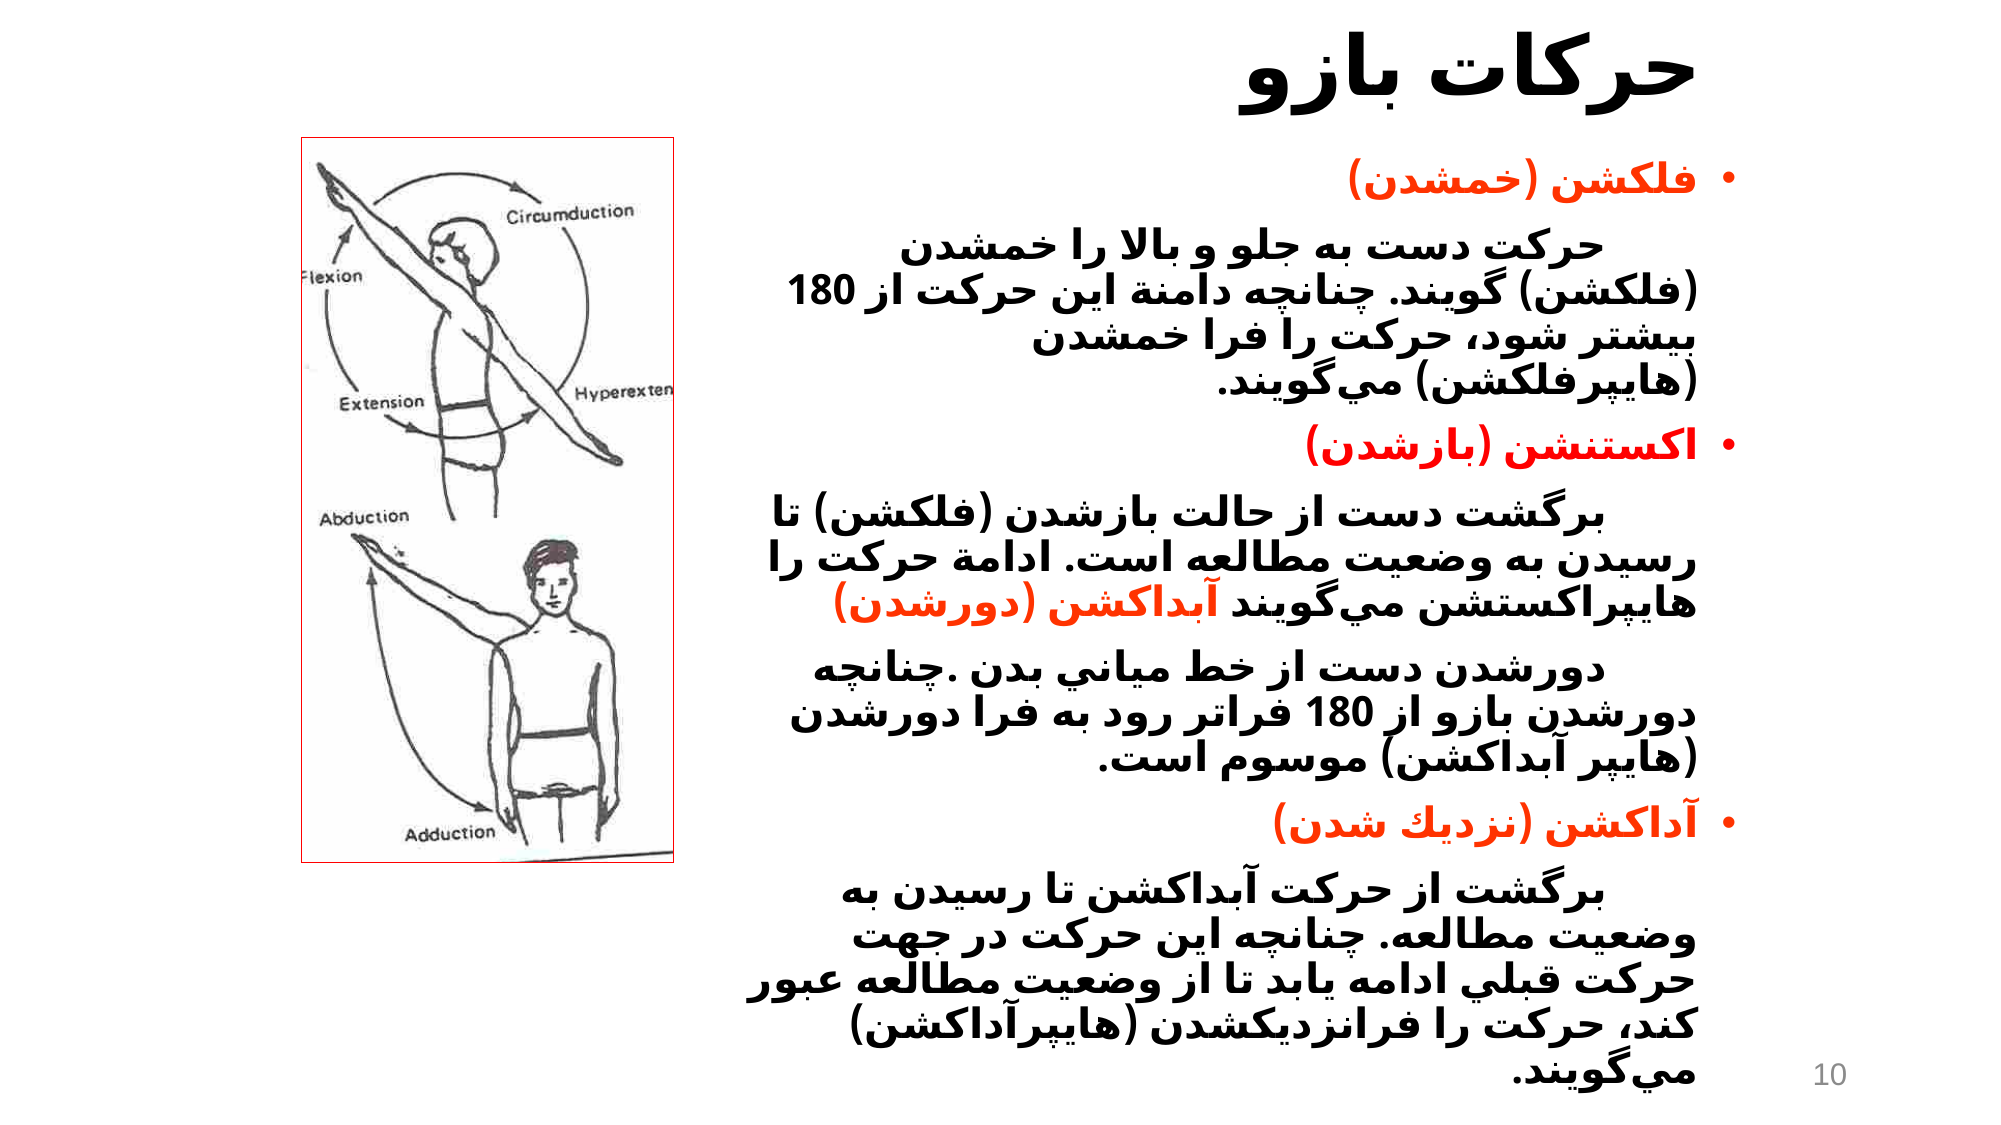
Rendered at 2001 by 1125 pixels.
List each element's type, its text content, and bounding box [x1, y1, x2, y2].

slide_number 10 [1412, 1042, 1863, 1103]
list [301, 137, 674, 863]
list فلكشن (خم‎شدن) حركت دست به جلو و بالا را خم‎شدن (فلكشن) گويند. چنانچه دامنة اين حركت از 180 بيشتر شود، حركت را فرا خم‎شدن (هايپرفلكشن) مي‌گويند. اكستنشن (بازشدن) برگشت دست از حالت بازشدن (فلكشن) تا رسيدن به وضعيت مطالعه است. ادامة حركت را هايپراكستشن مي‌گويند آبداكشن (دورشدن) دورشدن دست از خط مياني بدن .چنانچه دورشدن بازو از 180 فراتر رود به فرا دورشدن (هايپر آبداكشن) موسوم است. آداكشن (نزديك شدن) برگشت از حركت آبداكشن تا رسيدن به وضعيت مطالعه. چنانچه اين حركت در جهت حركت قبلي ادامه يابد تا از وضعيت مطالعه عبور كند، حركت را فرانزديك‎شدن (هايپرآداكشن) مي‌گويند. [726, 149, 1751, 1063]
title حركات بازو [279, 0, 1718, 227]
